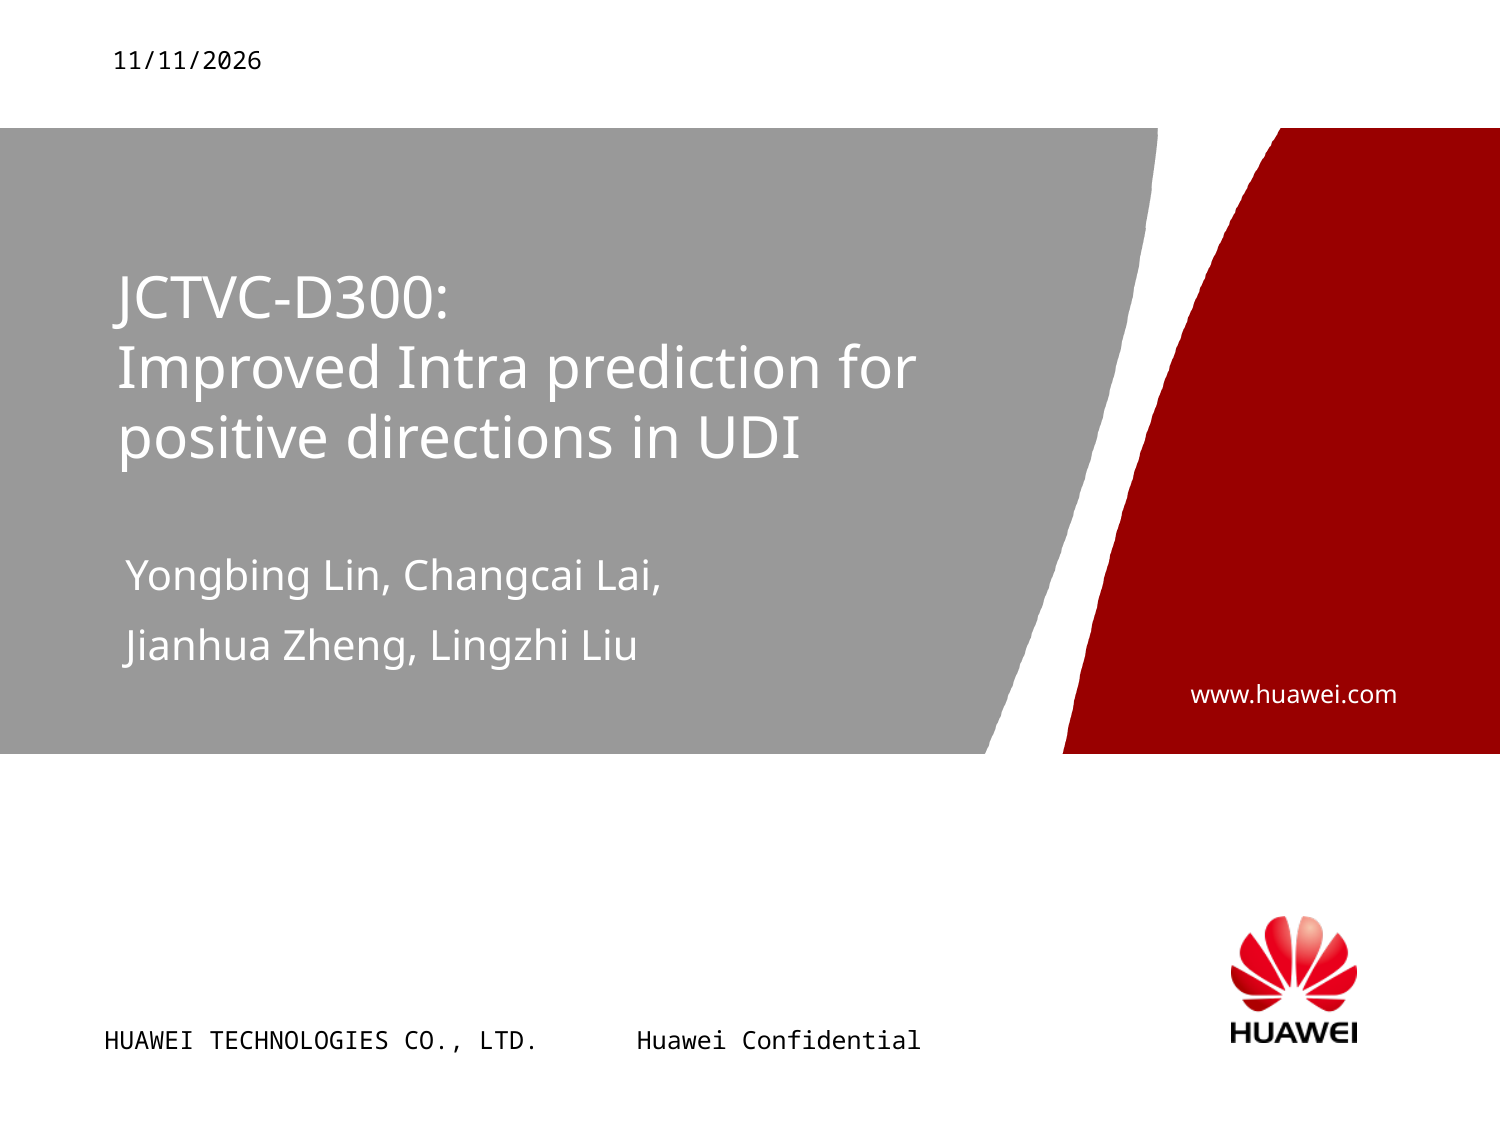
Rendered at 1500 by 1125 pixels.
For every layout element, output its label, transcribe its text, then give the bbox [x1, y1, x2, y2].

picture [0, 128, 1500, 754]
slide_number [111, 46, 463, 125]
subtitle Yongbing Lin, Changcai Lai, Jianhua Zheng, Lingzhi Liu [111, 521, 983, 665]
picture [1231, 916, 1357, 1043]
title JCTVC-D300: Improved Intra prediction for positive directions in UDI [104, 228, 1140, 502]
